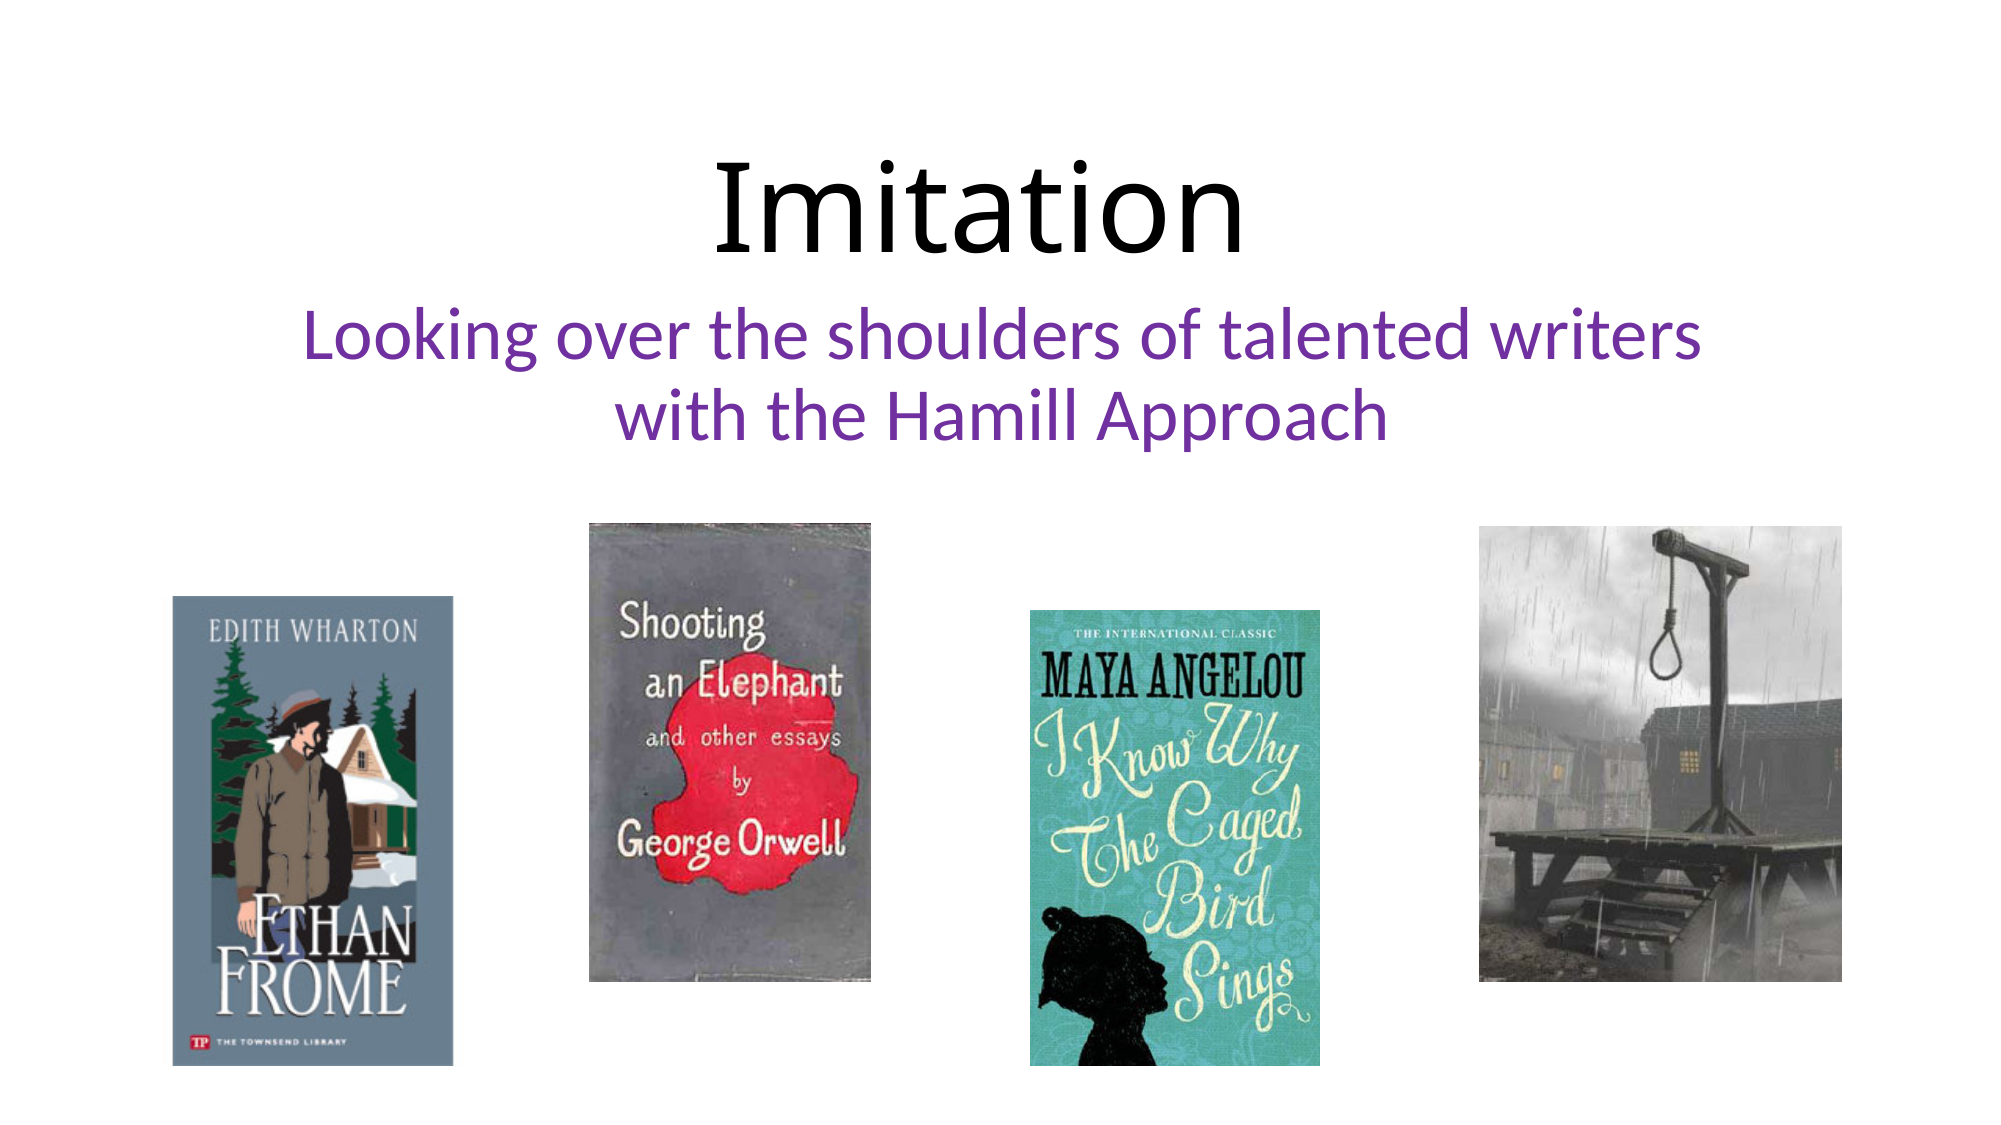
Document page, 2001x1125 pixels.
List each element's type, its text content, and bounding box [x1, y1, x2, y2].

picture [589, 523, 871, 982]
picture [1479, 526, 1842, 982]
title Imitation [231, 111, 1732, 287]
subtitle Looking over the shoulders of talented writers with the Hamill Approach [252, 287, 1753, 460]
picture [126, 596, 502, 1066]
picture [1030, 610, 1320, 1066]
